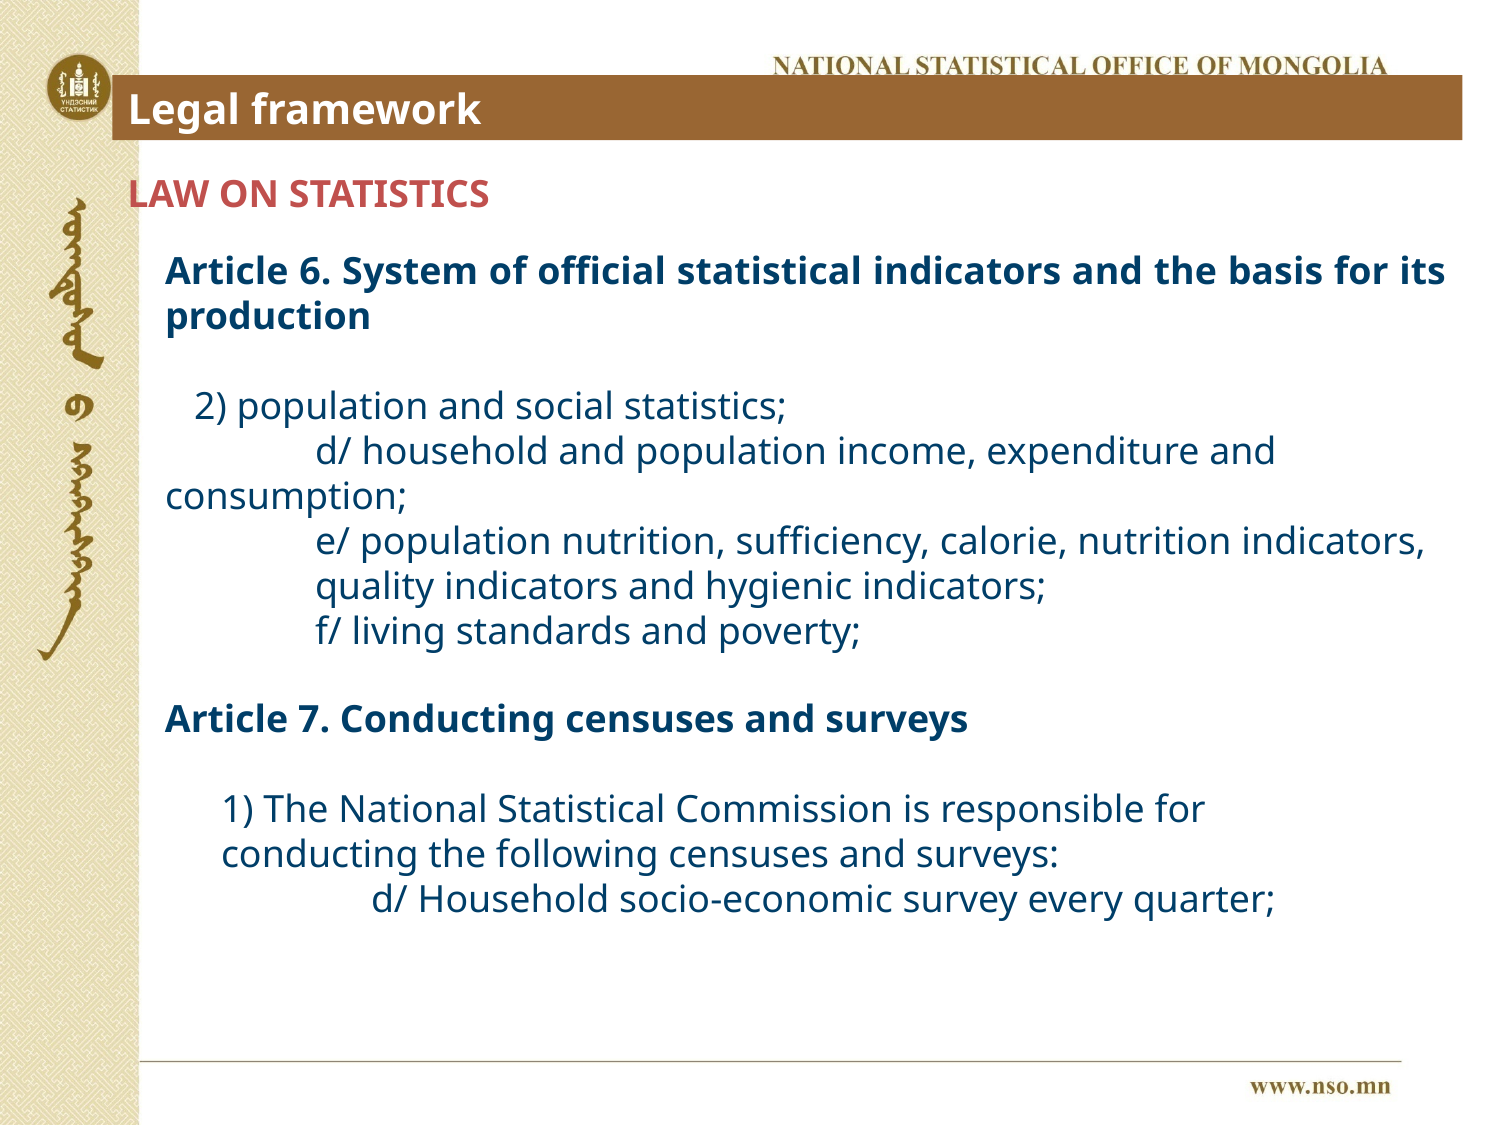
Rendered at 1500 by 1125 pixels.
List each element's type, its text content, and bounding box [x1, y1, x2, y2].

text_box Legal framework [112, 75, 1463, 141]
text_box Article 7. Conducting censuses and surveys 1) The National Statistical Commission is responsible for conducting the following censuses and surveys: d/ Household socio-economic survey every quarter; [149, 687, 1413, 928]
text_box Article 6. System of official statistical indicators and the basis for its production 2) population and social statistics; d/ household and population income, expenditure and consumption; e/ population nutrition, sufficiency, calorie, nutrition indicators, quality indicators and hygienic indicators; f/ living standards and poverty; [150, 239, 1463, 660]
picture [0, 0, 1500, 1125]
text_box LAW ON STATISTICS [112, 162, 863, 223]
